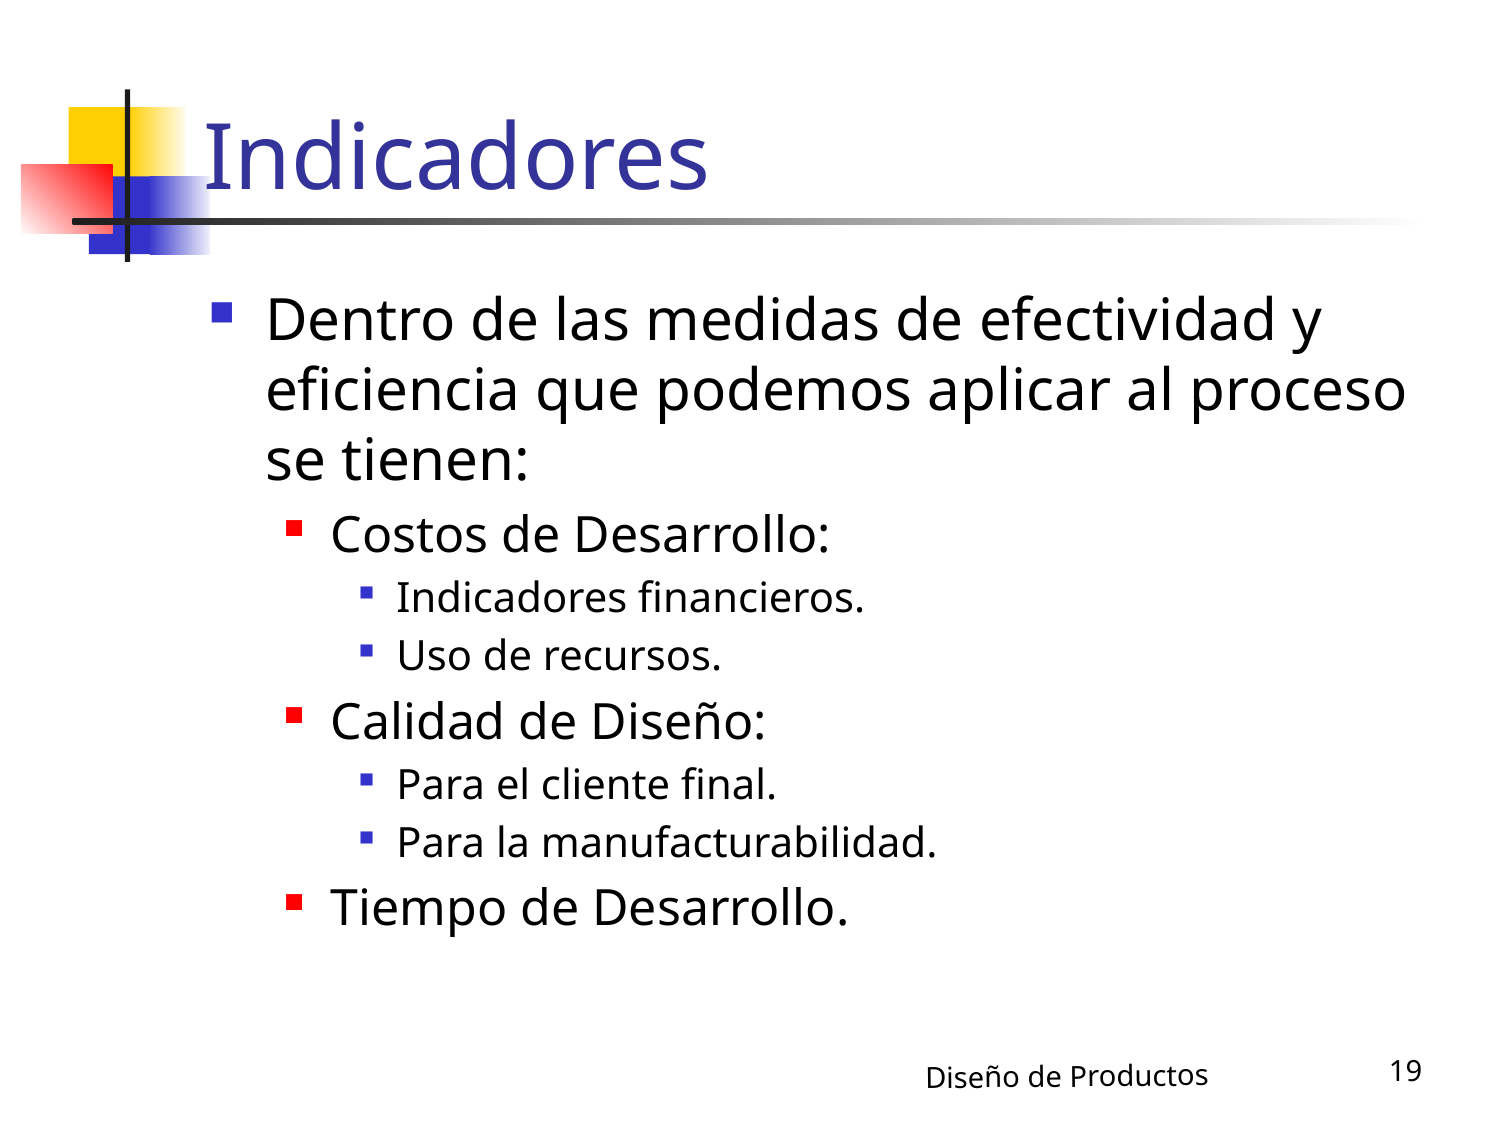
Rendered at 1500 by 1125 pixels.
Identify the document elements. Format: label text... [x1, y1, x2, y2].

title Indicadores [188, 27, 1468, 216]
slide_number 19 [1124, 1024, 1438, 1101]
footer Diseño de Productos [794, 1028, 1422, 1109]
list Dentro de las medidas de efectividad y eficiencia que podemos aplicar al proceso se tienen: Costos de Desarrollo: Indicadores financieros. Uso de recursos. Calidad de Diseño: Para el cliente final. Para la manufacturabilidad. Tiempo de Desarrollo. [193, 274, 1470, 1007]
